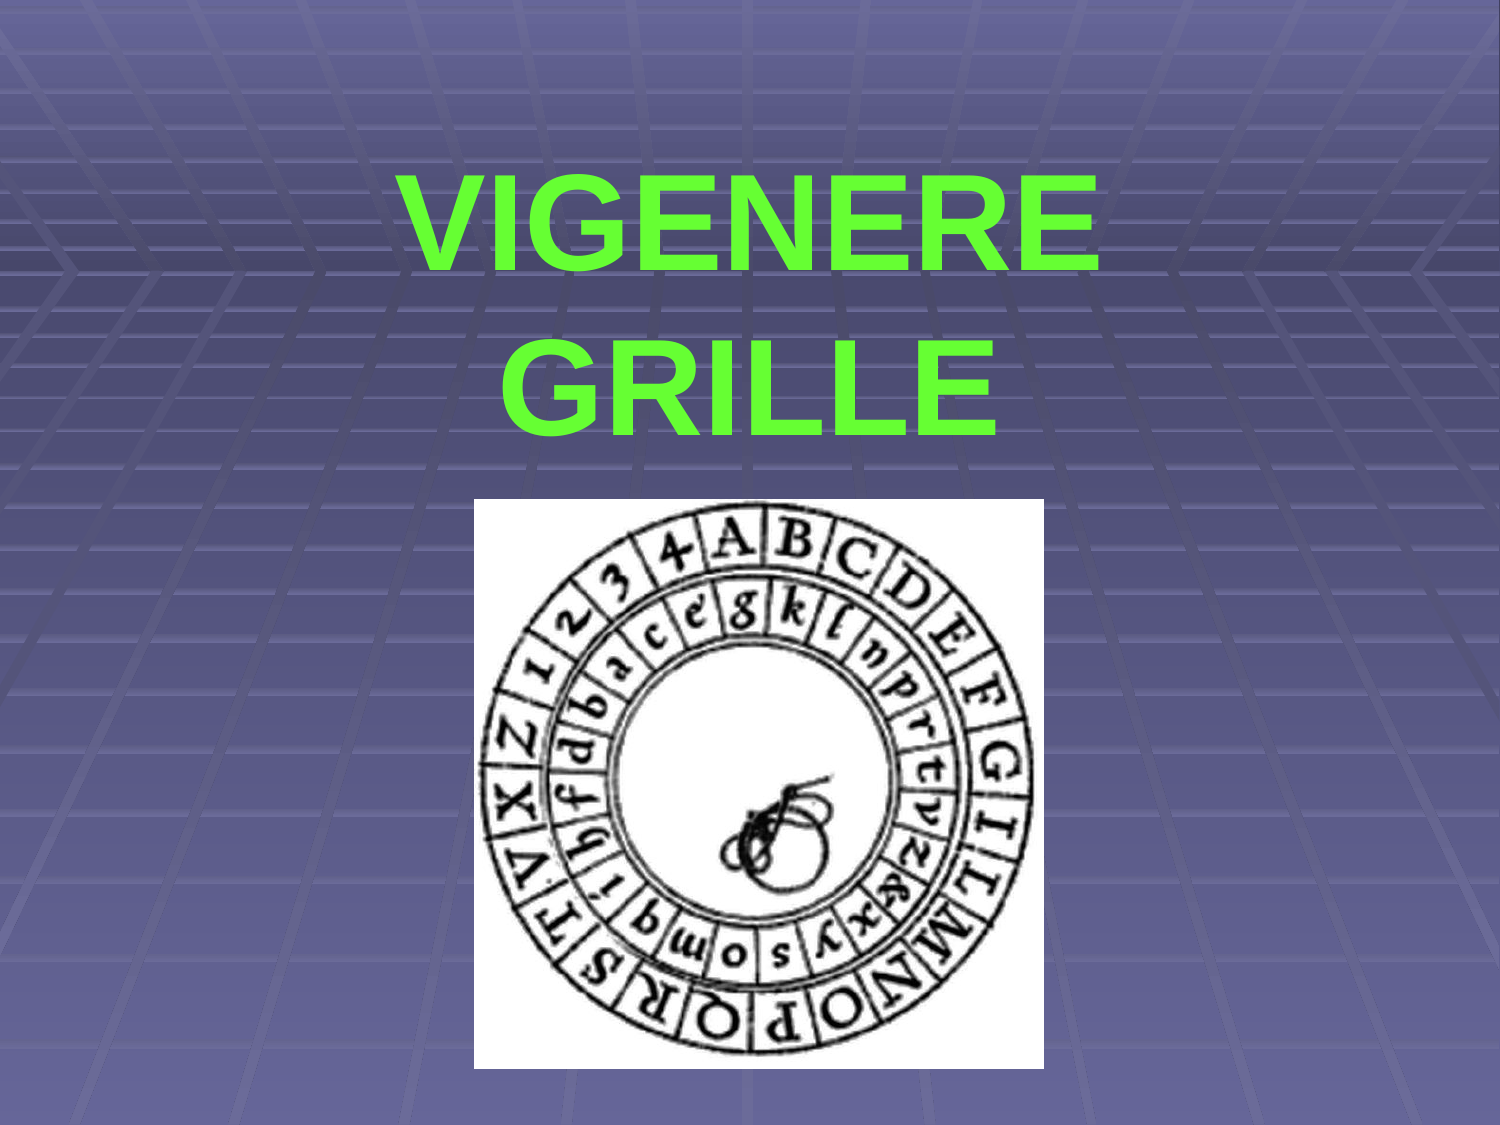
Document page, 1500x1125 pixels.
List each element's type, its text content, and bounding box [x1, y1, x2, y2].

picture [474, 499, 1044, 1069]
title VIGENERE GRILLE [112, 124, 1388, 513]
